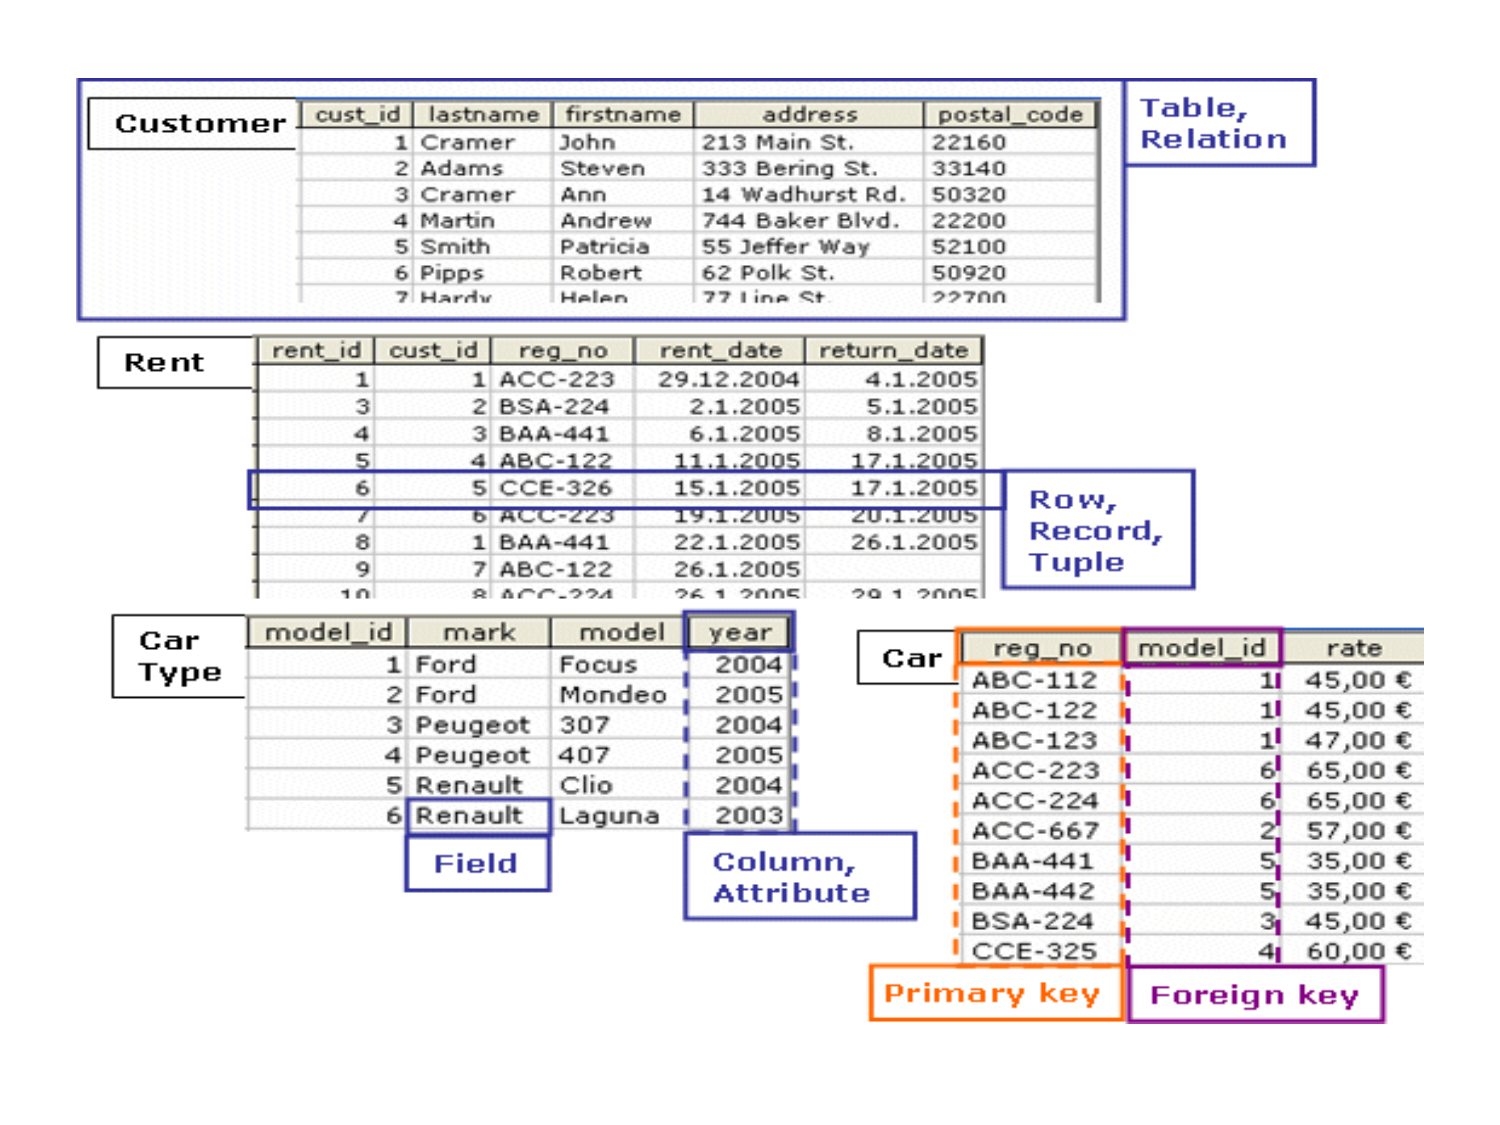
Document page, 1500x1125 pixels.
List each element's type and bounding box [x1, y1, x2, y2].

picture [76, 77, 1424, 1024]
